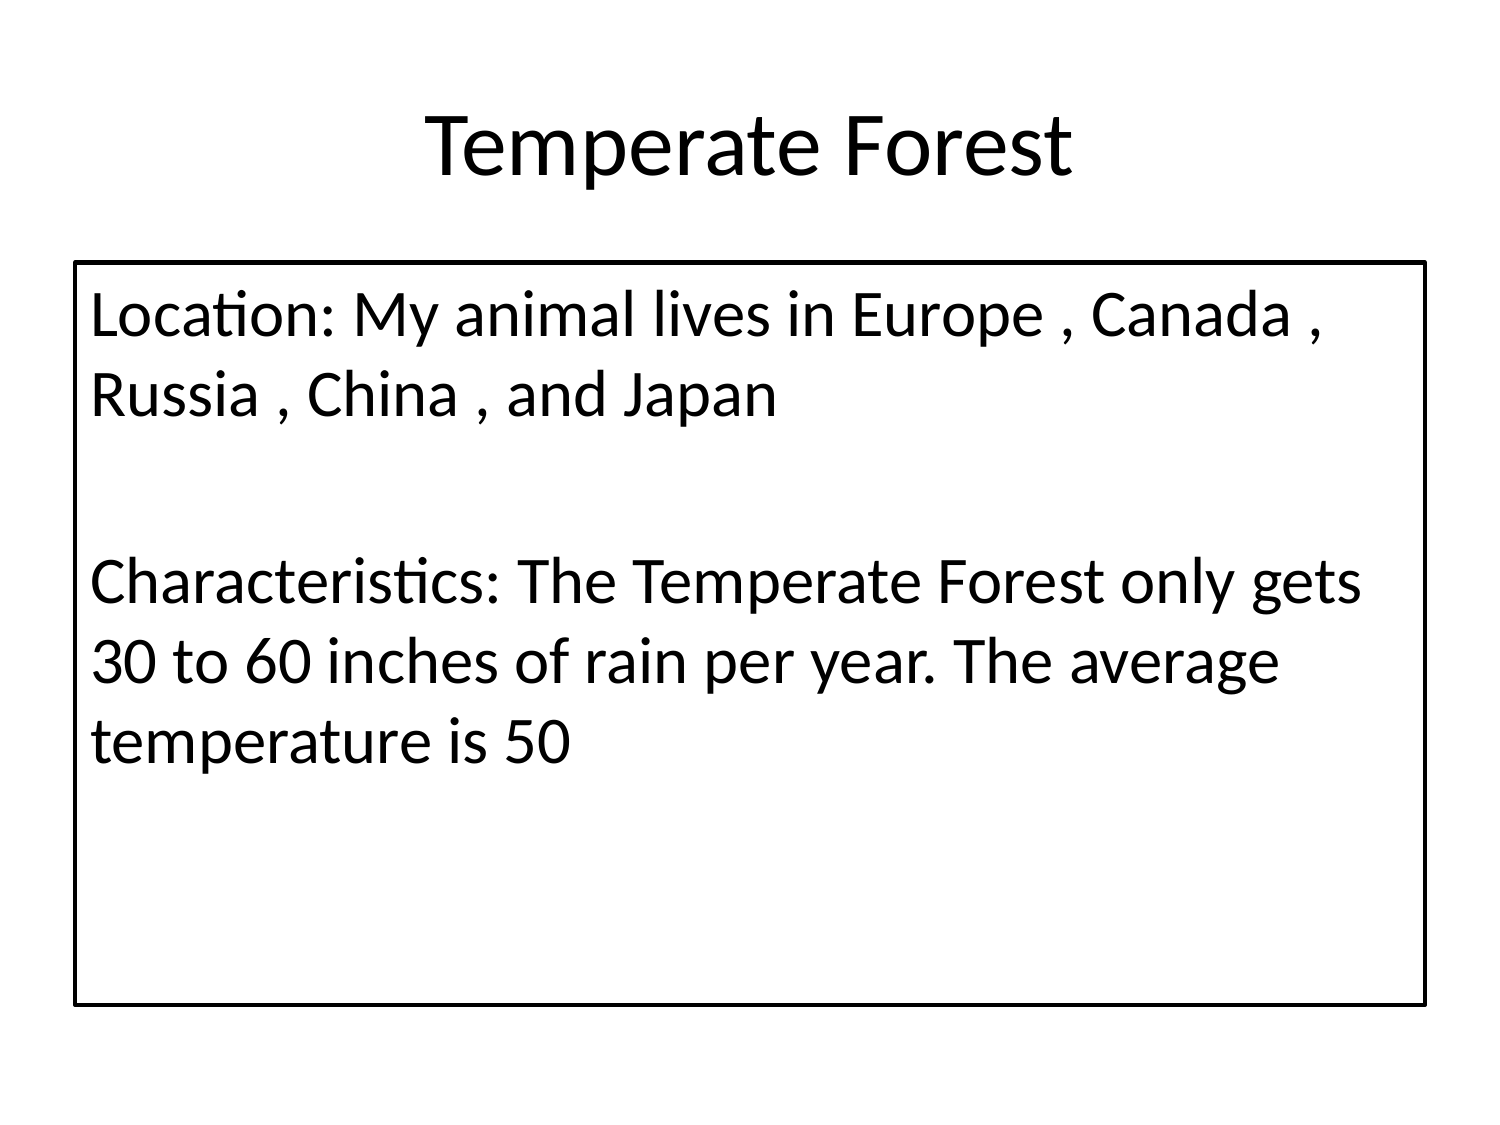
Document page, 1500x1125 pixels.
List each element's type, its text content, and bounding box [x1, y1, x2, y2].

title Temperate Forest [75, 45, 1425, 233]
list Location: My animal lives in Europe , Canada , Russia , China , and Japan Characteristics: The Temperate Forest only gets 30 to 60 inches of rain per year. The average temperature is 50 [73, 260, 1427, 1007]
